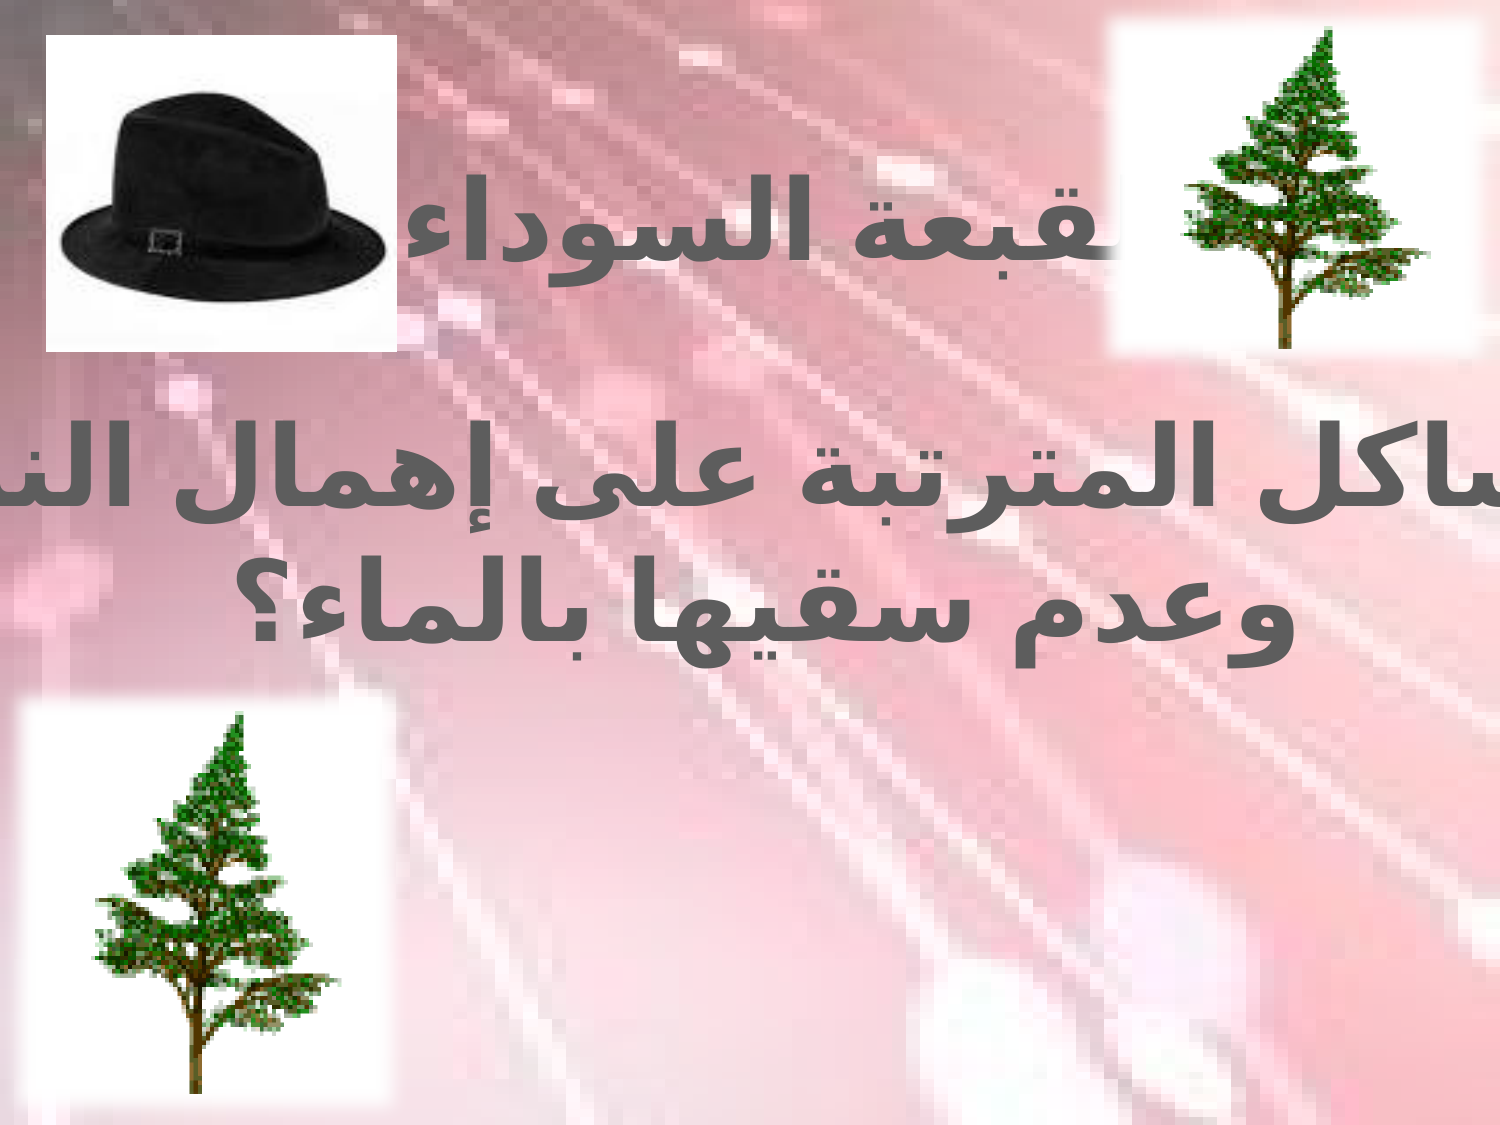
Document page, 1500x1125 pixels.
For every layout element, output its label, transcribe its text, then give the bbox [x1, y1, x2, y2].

text_box ما لمشاكل المترتبة على إهمال النباتات وعدم سقيها بالماء؟ [0, 386, 1500, 672]
picture [0, 679, 411, 1125]
picture [46, 34, 397, 352]
picture [1089, 0, 1500, 376]
text_box القبعة السوداء [401, 140, 1084, 291]
